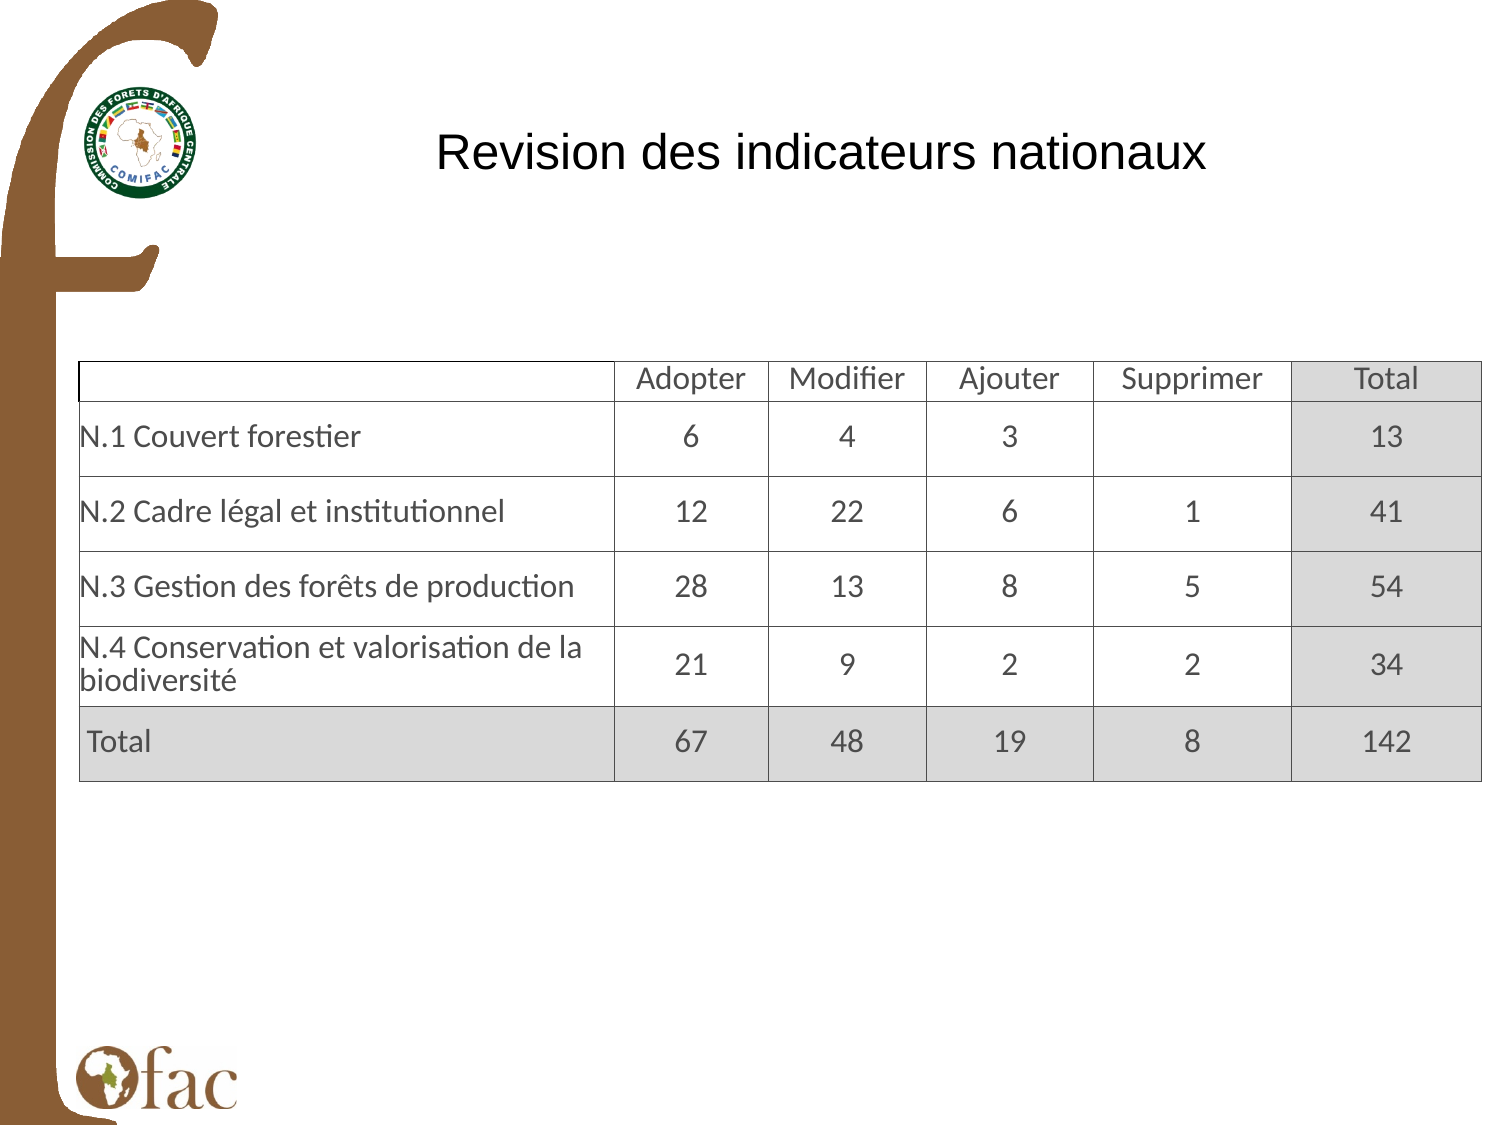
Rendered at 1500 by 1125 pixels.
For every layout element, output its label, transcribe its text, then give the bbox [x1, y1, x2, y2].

table_cell 28 [615, 552, 768, 626]
table_cell 22 [769, 477, 926, 551]
table_cell 4 [769, 402, 926, 476]
table_cell 13 [769, 552, 926, 626]
table_cell 3 [927, 402, 1093, 476]
table_cell 9 [769, 627, 926, 706]
table_cell [1094, 402, 1291, 476]
table_header Total [1292, 362, 1481, 401]
table_cell 12 [615, 477, 768, 551]
table_cell 41 [1292, 477, 1481, 551]
table_cell N.4 Conservation et valorisation de la biodiversité [80, 627, 614, 706]
table_cell 6 [927, 477, 1093, 551]
table_cell 5 [1094, 552, 1291, 626]
table_header [80, 362, 614, 401]
table_cell 67 [615, 707, 768, 781]
table_cell 6 [615, 402, 768, 476]
table_cell Total [80, 707, 614, 781]
text_box Revision des indicateurs nationaux [420, 111, 1223, 187]
table_header Adopter [615, 362, 768, 401]
table_cell 1 [1094, 477, 1291, 551]
table_cell 2 [1094, 627, 1291, 706]
table_cell 19 [927, 707, 1093, 781]
table_cell 142 [1292, 707, 1481, 781]
table_header Ajouter [927, 362, 1093, 401]
table_cell 13 [1292, 402, 1481, 476]
table_header Modifier [769, 362, 926, 401]
table_cell 34 [1292, 627, 1481, 706]
table_cell 48 [769, 707, 926, 781]
table_cell N.1 Couvert forestier [80, 402, 614, 476]
table_cell 8 [1094, 707, 1291, 781]
table_cell 2 [927, 627, 1093, 706]
table_cell 21 [615, 627, 768, 706]
table_cell N.3 Gestion des forêts de production [80, 552, 614, 626]
picture [0, 0, 237, 1125]
table_cell N.2 Cadre légal et institutionnel [80, 477, 614, 551]
table_cell 8 [927, 552, 1093, 626]
table_cell 54 [1292, 552, 1481, 626]
table_header Supprimer [1094, 362, 1291, 401]
